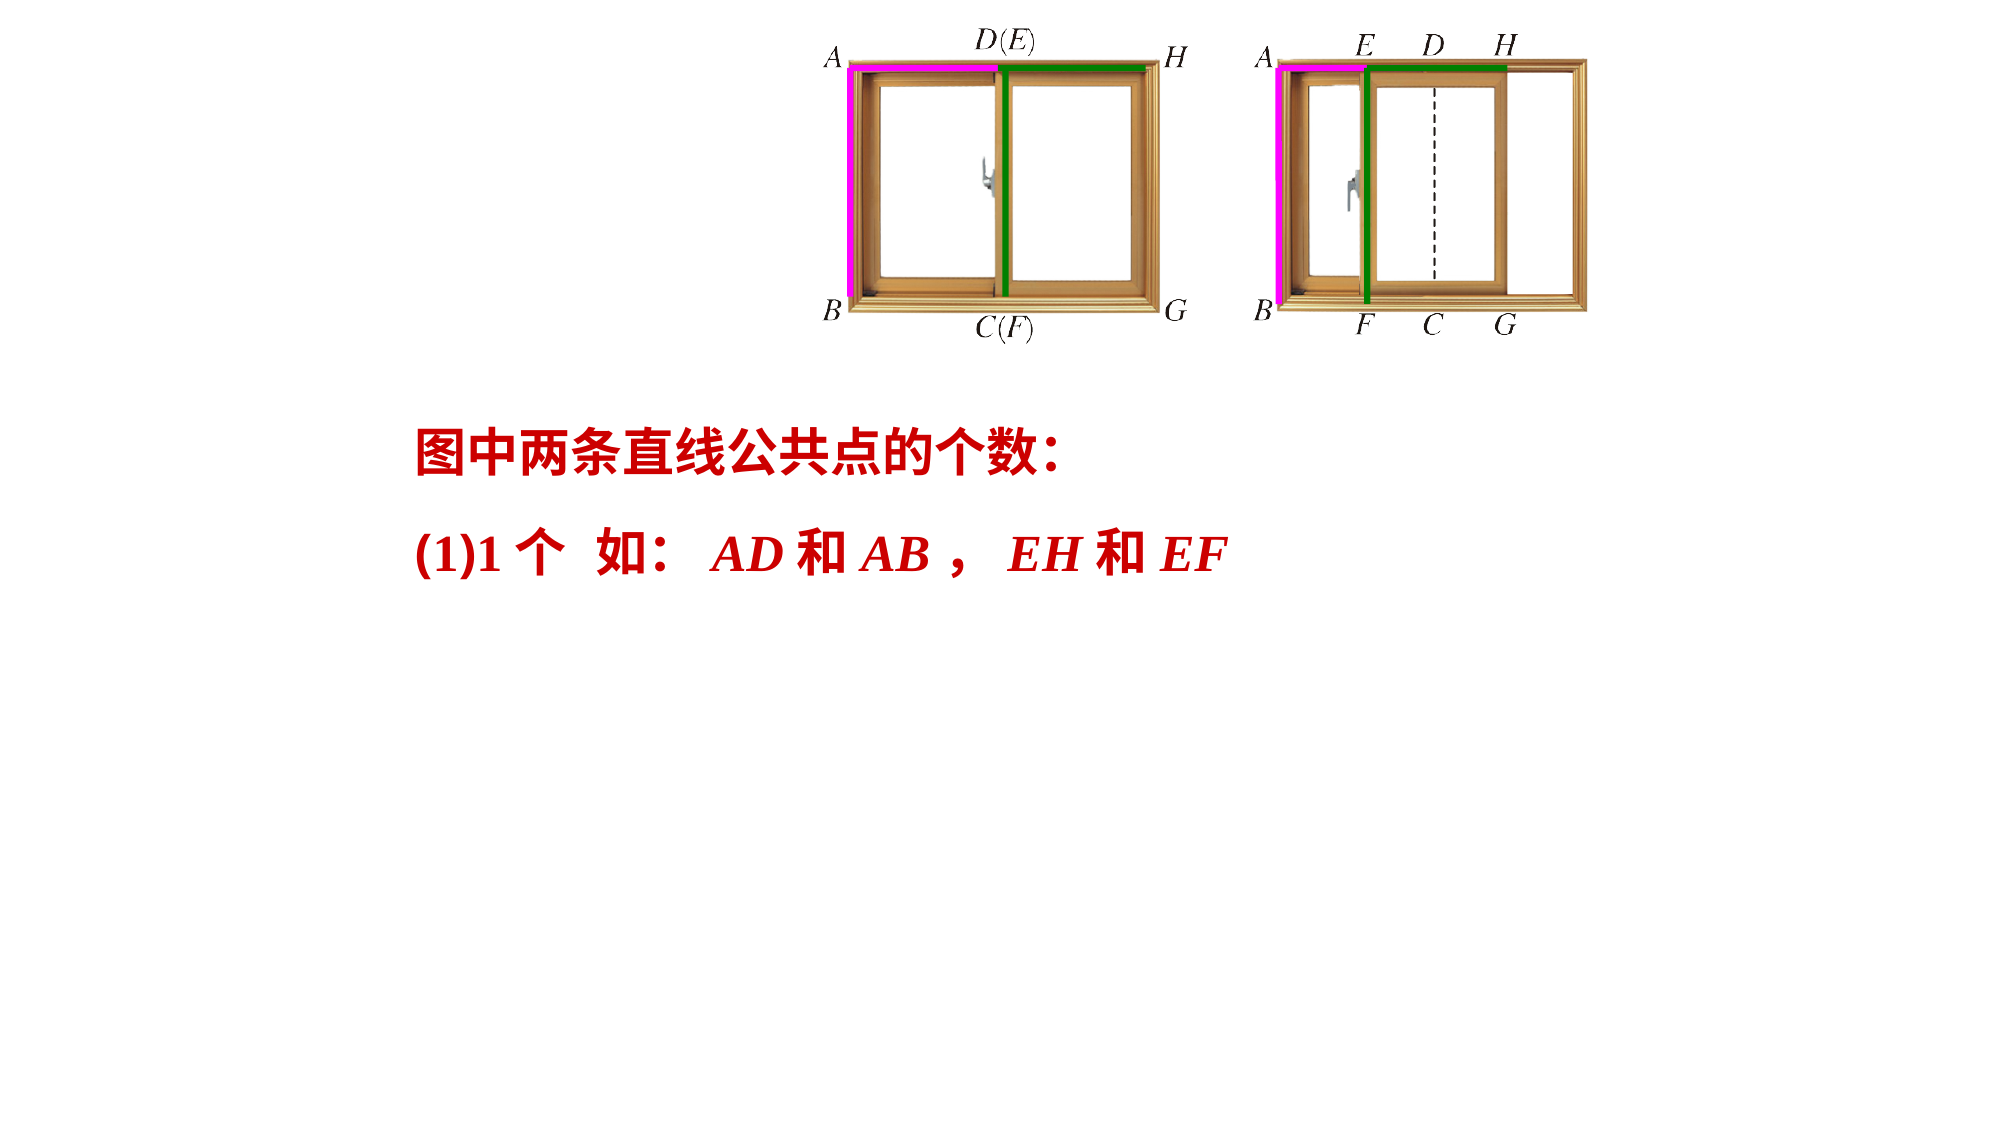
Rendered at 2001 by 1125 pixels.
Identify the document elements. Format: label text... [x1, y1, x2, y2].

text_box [813, 16, 1597, 419]
text_box 如：AD和AB，EH和EF [564, 474, 1260, 590]
text_box 图中两条直线公共点的个数： (1)1个 [399, 374, 1713, 590]
